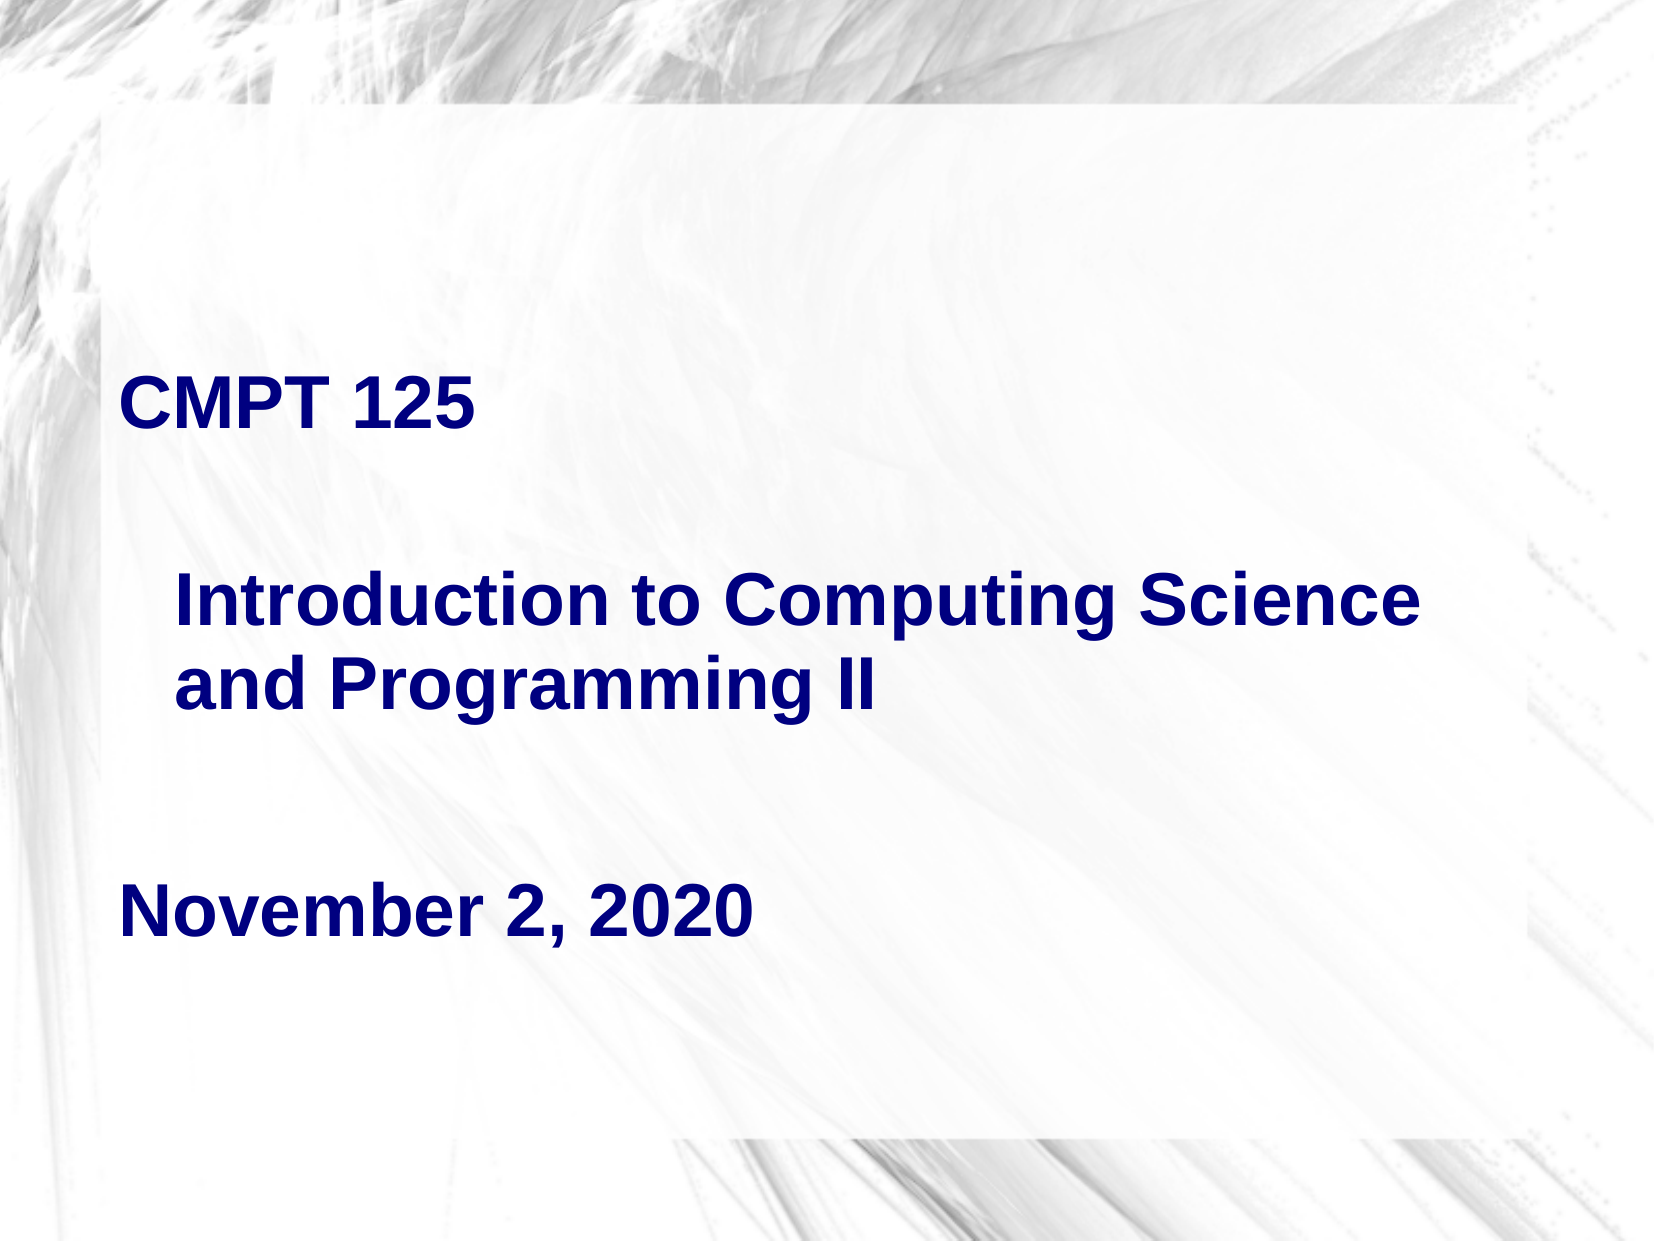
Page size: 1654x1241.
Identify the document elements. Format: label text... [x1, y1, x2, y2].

list CMPT 125 Introduction to Computing Science and Programming II November 2, 2020 [118, 236, 1571, 1171]
picture [0, 0, 1654, 1241]
